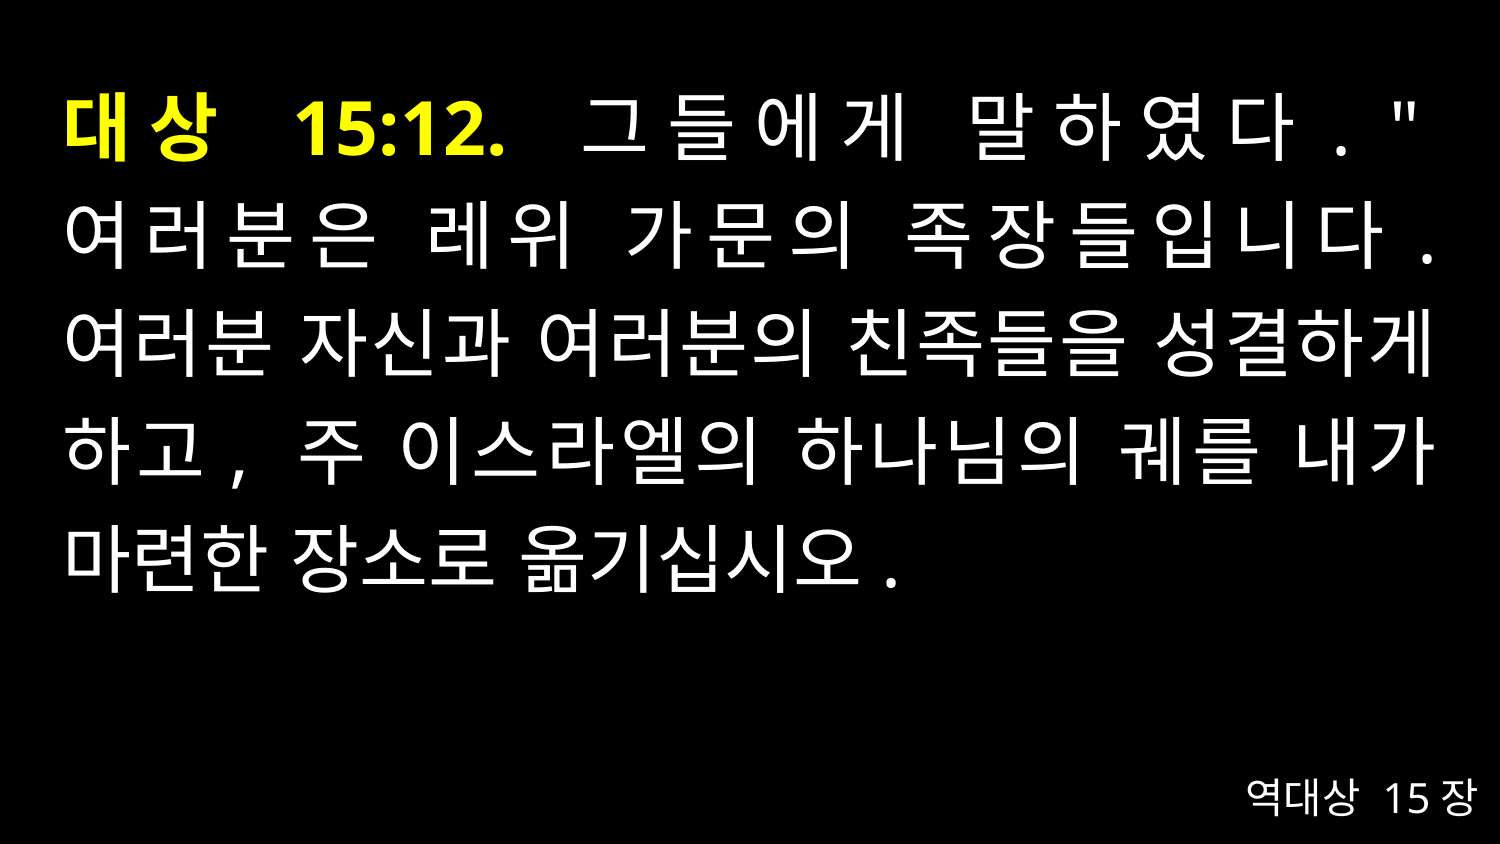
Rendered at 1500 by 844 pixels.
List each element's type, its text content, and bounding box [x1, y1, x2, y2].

title 대상 15:12. 그들에게 말하였다. "여러분은 레위 가문의 족장들입니다. 여러분 자신과 여러분의 친족들을 성결하게 하고, 주 이스라엘의 하나님의 궤를 내가 마련한 장소로 옮기십시오. [0, 0, 1500, 844]
subtitle 역대상 15장 [916, 770, 1500, 844]
